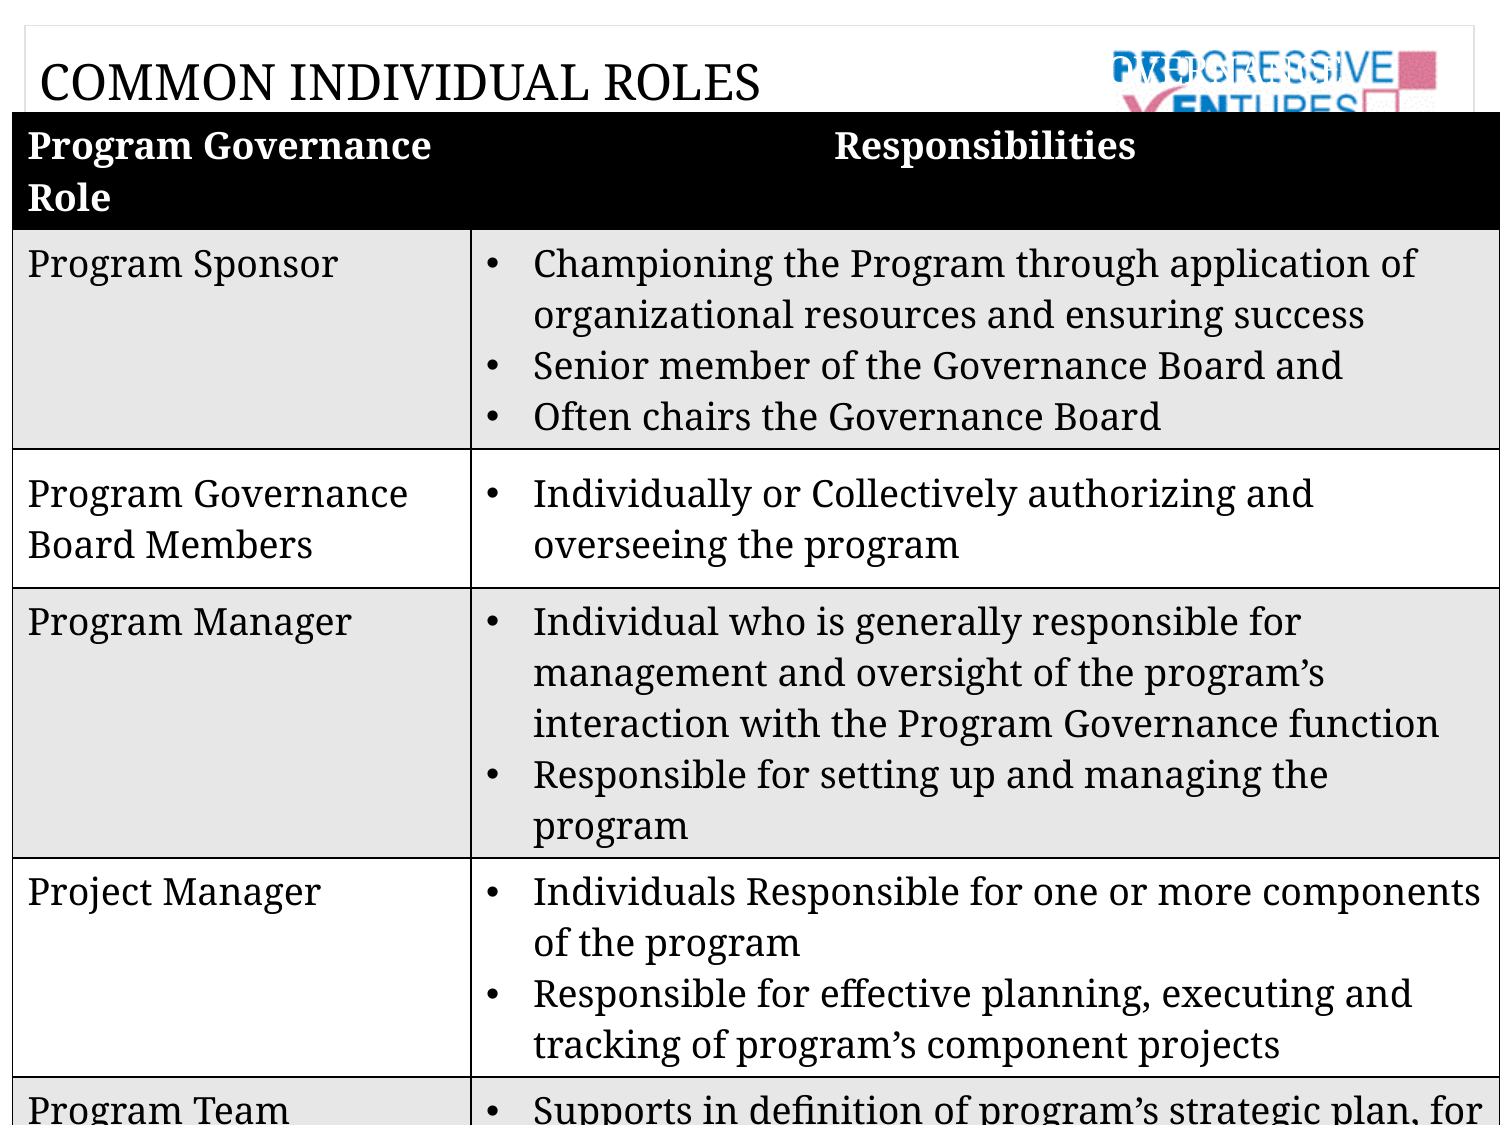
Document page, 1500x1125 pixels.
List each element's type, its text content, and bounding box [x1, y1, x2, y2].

text_box Common Individual Roles [24, 37, 1475, 126]
table_cell Project Manager [13, 859, 470, 1076]
table_header Responsibilities [472, 113, 1499, 229]
table_cell Program Sponsor [13, 230, 470, 448]
table_cell Supports in definition of program’s strategic plan, for overseeing and/or coordinating the activities ( includes Project managers) assignment of these members is often endorsed by the Governance Board [472, 1078, 1499, 1125]
table_cell Program Governance Board Members [13, 450, 470, 587]
table_header Program Governance Role [13, 113, 470, 229]
text_box Common Individual Roles related to Program Governance [50, 25, 1500, 112]
table_cell Individually or Collectively authorizing and overseeing the program [472, 450, 1499, 587]
table_cell Individual who is generally responsible for management and oversight of the program’s interaction with the Program Governance function Responsible for setting up and managing the program [472, 589, 1499, 857]
table_cell Program Manager [13, 589, 470, 857]
table_cell Championing the Program through application of organizational resources and ensuring success Senior member of the Governance Board and Often chairs the Governance Board [472, 230, 1499, 448]
table_cell Program Team members [13, 1078, 470, 1125]
table_cell Individuals Responsible for one or more components of the program Responsible for effective planning, executing and tracking of program’s component projects [472, 859, 1499, 1076]
